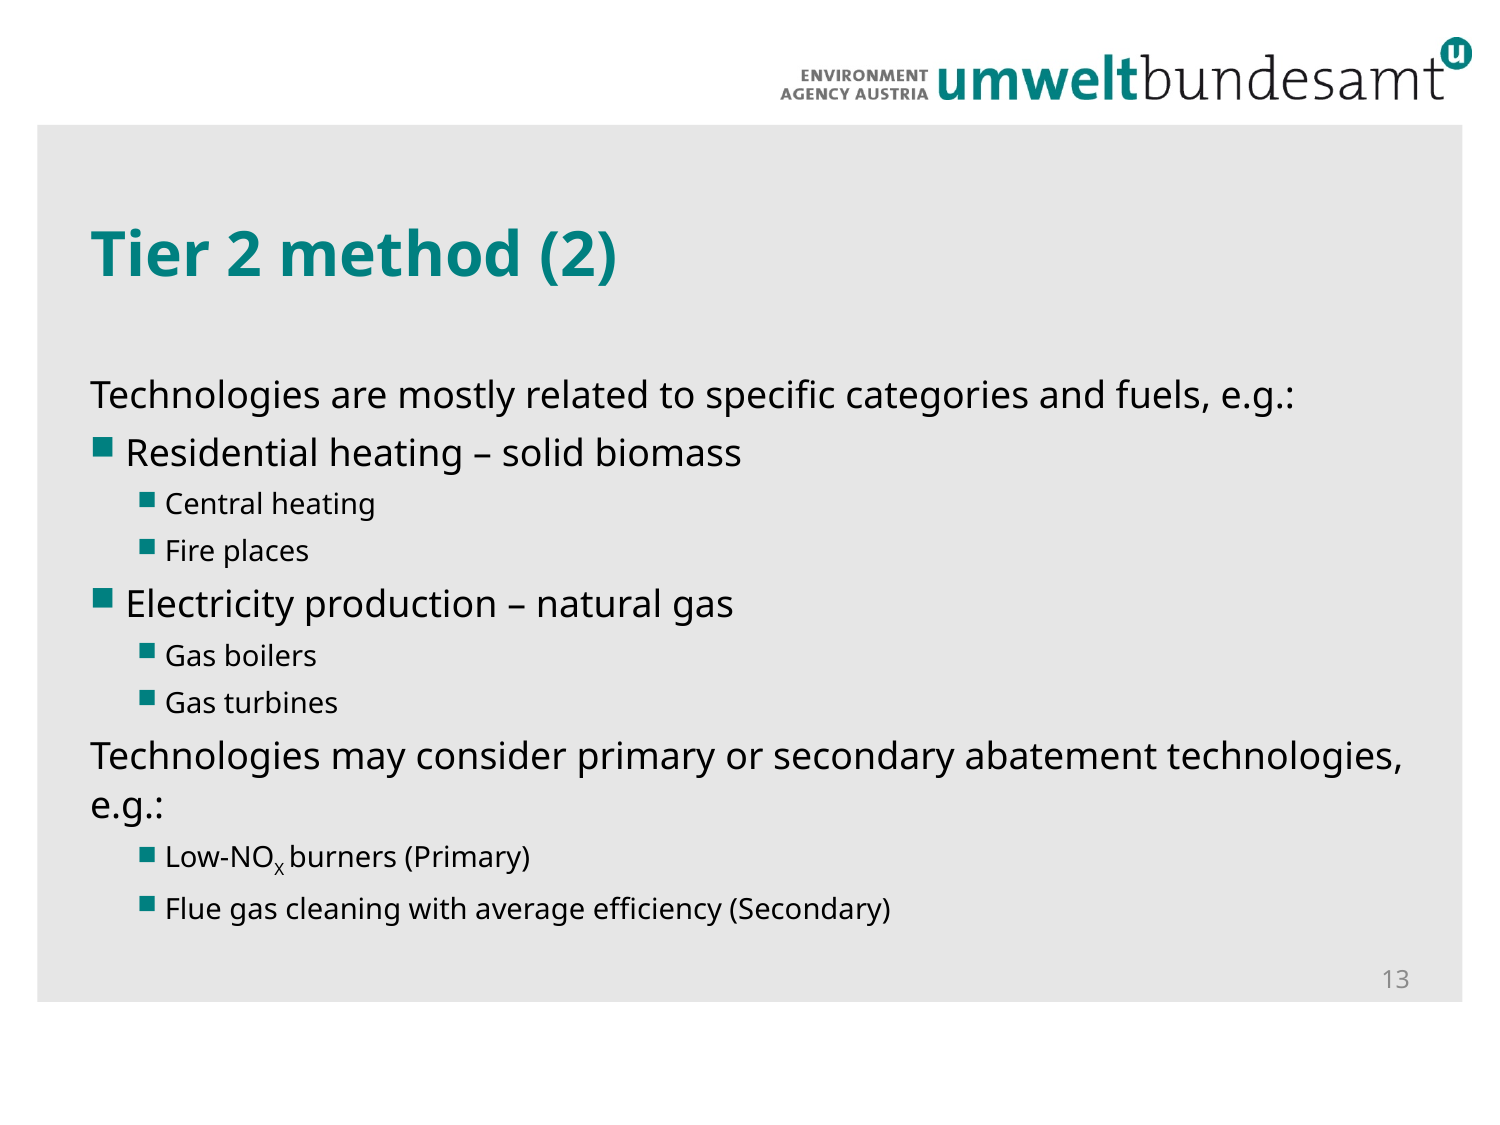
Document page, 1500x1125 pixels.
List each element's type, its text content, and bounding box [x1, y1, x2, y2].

picture [780, 37, 1472, 100]
list Technologies are mostly related to specific categories and fuels, e.g.: Residential heating – solid biomass Central heating Fire places Electricity production – natural gas Gas boilers Gas turbines Technologies may consider primary or secondary abatement technologies, e.g.: Low-NOX burners (Primary) Flue gas cleaning with average efficiency (Secondary) [75, 358, 1425, 961]
title Tier 2 method (2) [75, 171, 1425, 331]
slide_number 13 [1074, 961, 1425, 1002]
